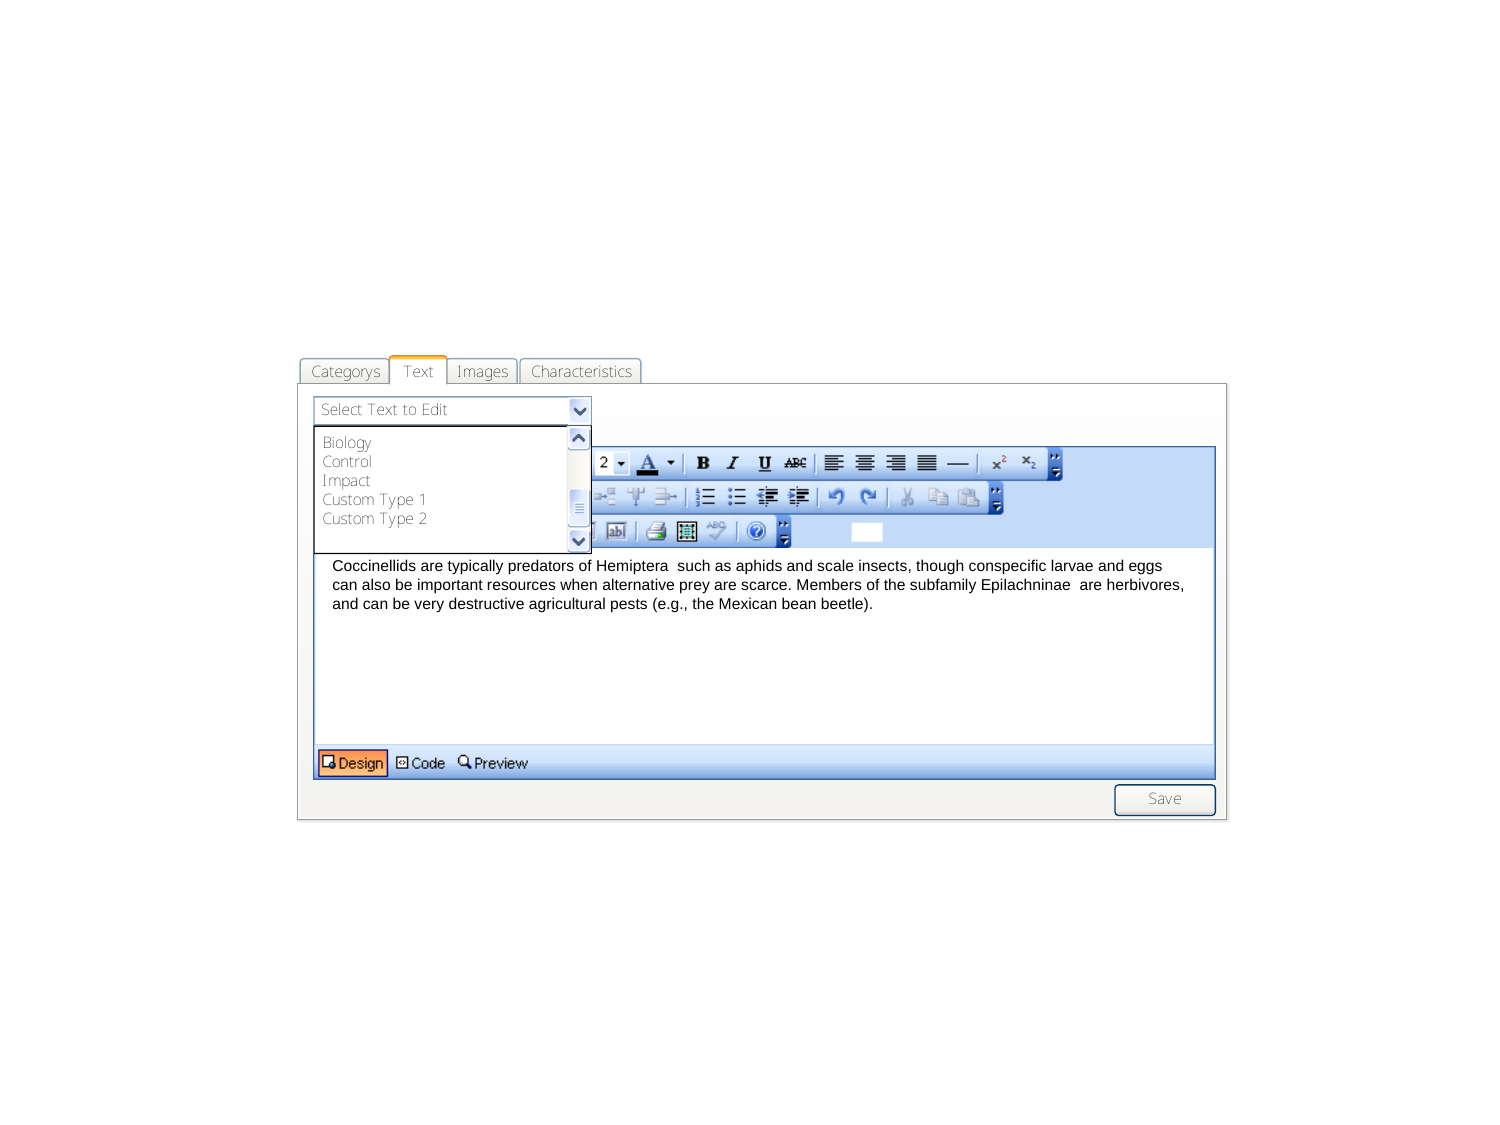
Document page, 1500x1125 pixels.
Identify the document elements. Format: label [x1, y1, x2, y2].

text_box [292, 351, 1234, 827]
